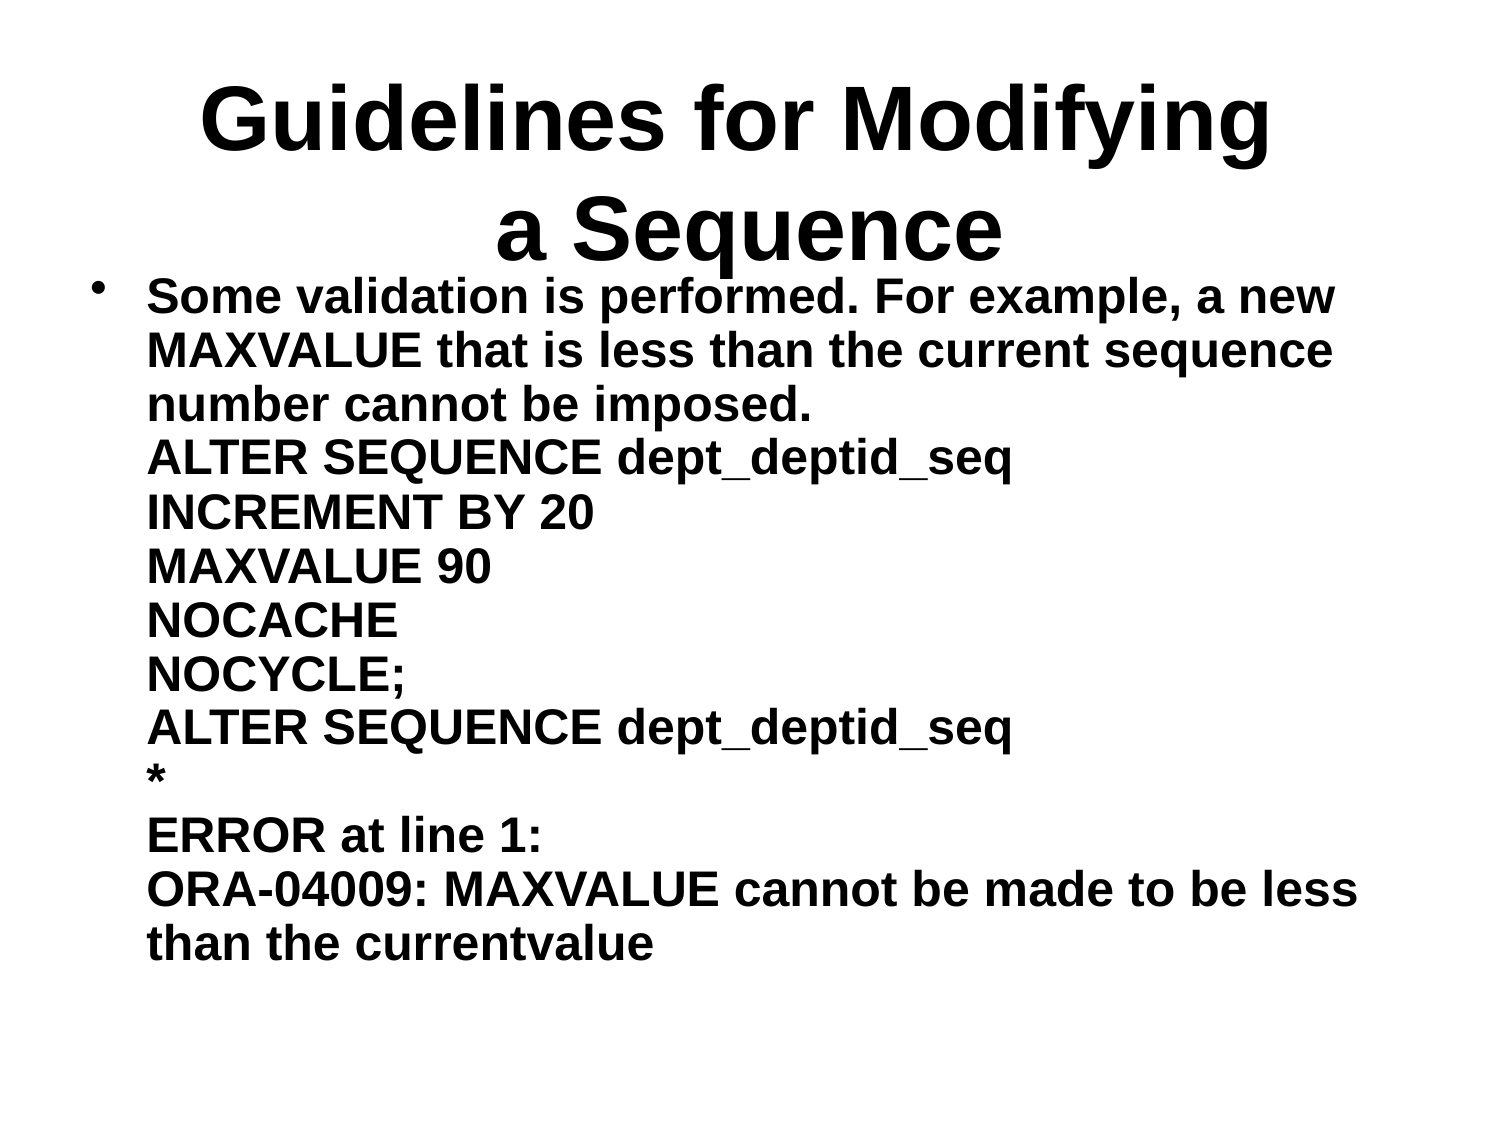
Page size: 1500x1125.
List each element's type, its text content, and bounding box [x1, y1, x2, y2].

title Guidelines for Modifying a Sequence [74, 74, 1426, 262]
list Some validation is performed. For example, a new MAXVALUE that is less than the current sequence number cannot be imposed. ALTER SEQUENCE dept_deptid_seq INCREMENT BY 20 MAXVALUE 90 NOCACHE NOCYCLE; ALTER SEQUENCE dept_deptid_seq * ERROR at line 1: ORA-04009: MAXVALUE cannot be made to be less than the currentvalue [74, 262, 1426, 1006]
